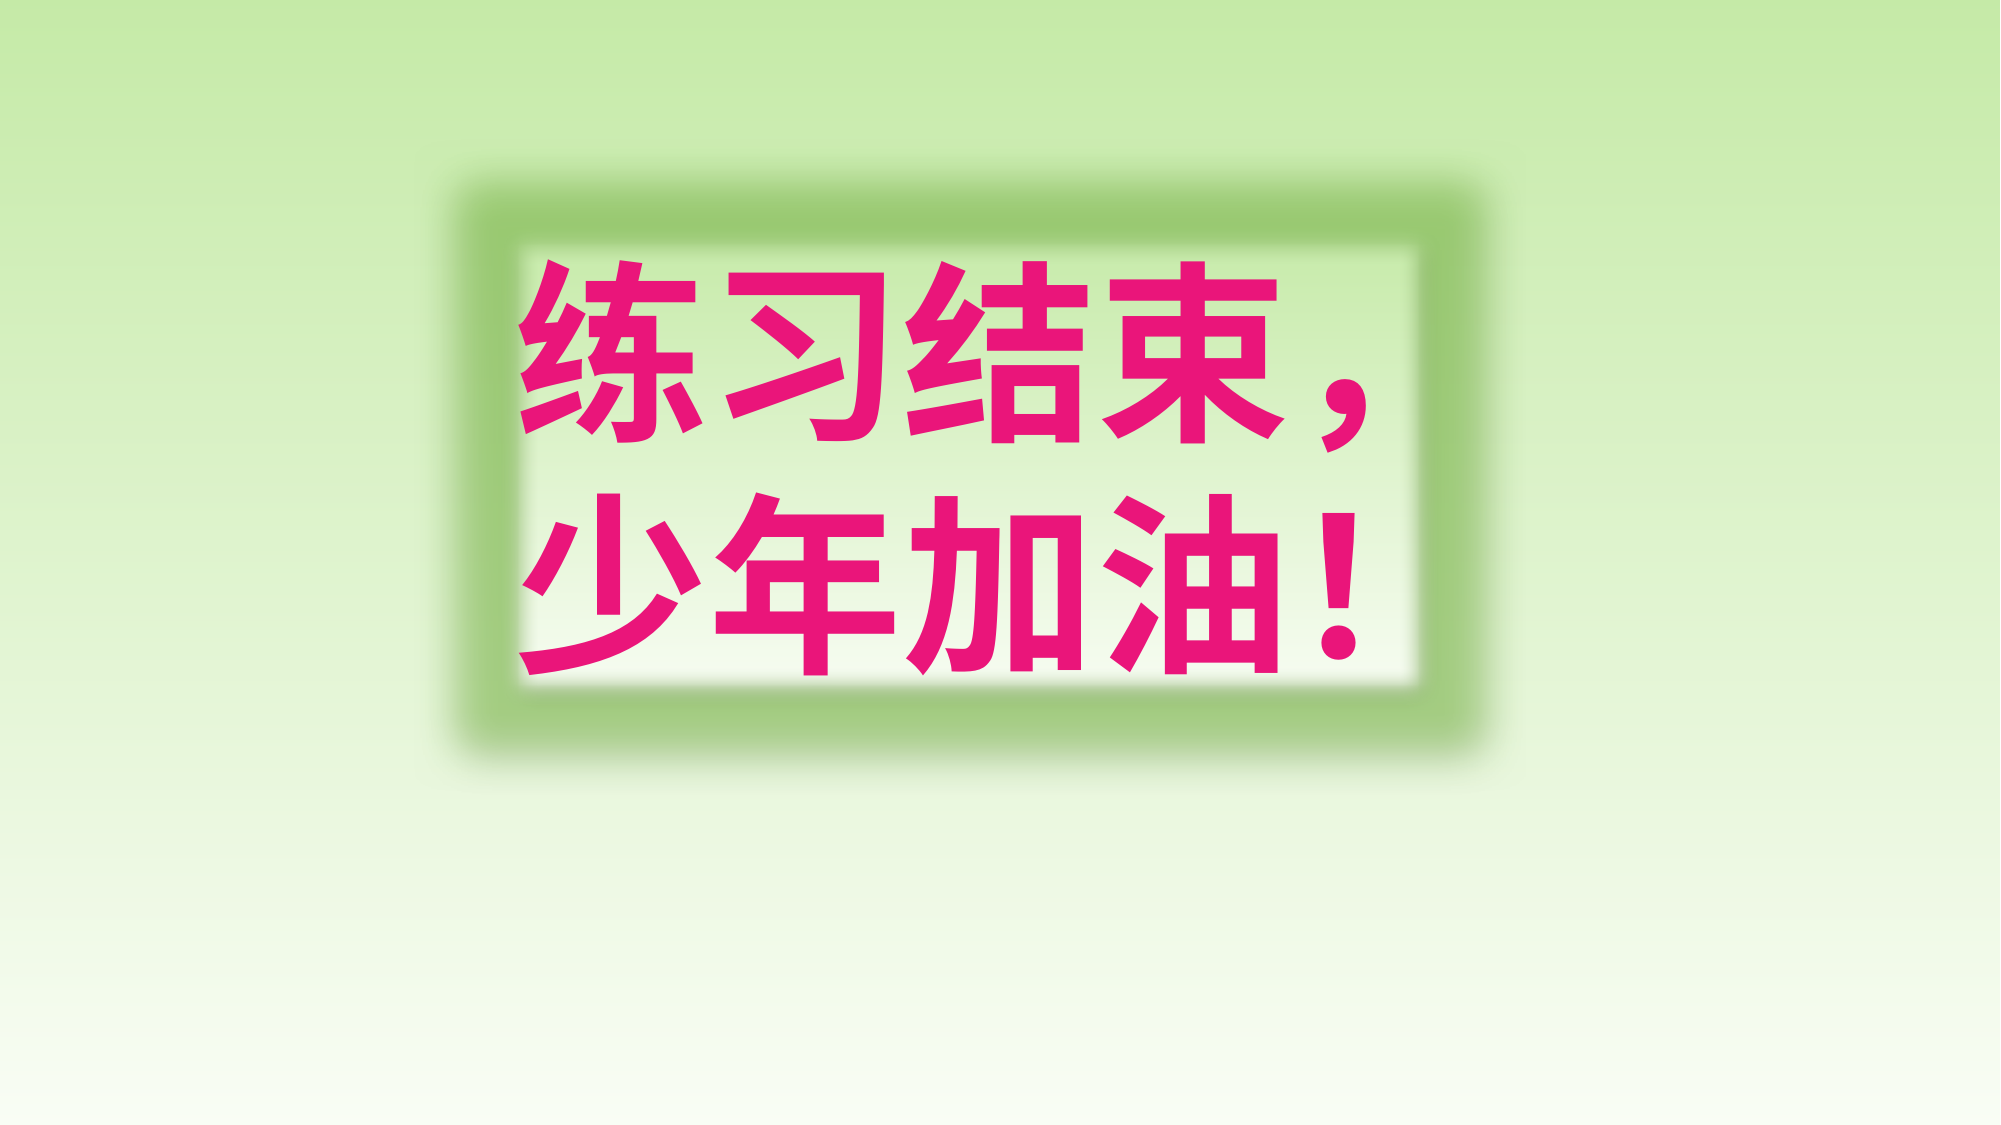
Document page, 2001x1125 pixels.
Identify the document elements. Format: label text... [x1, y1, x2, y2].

text_box 练习结束， 少年加油！ [532, 258, 1406, 674]
